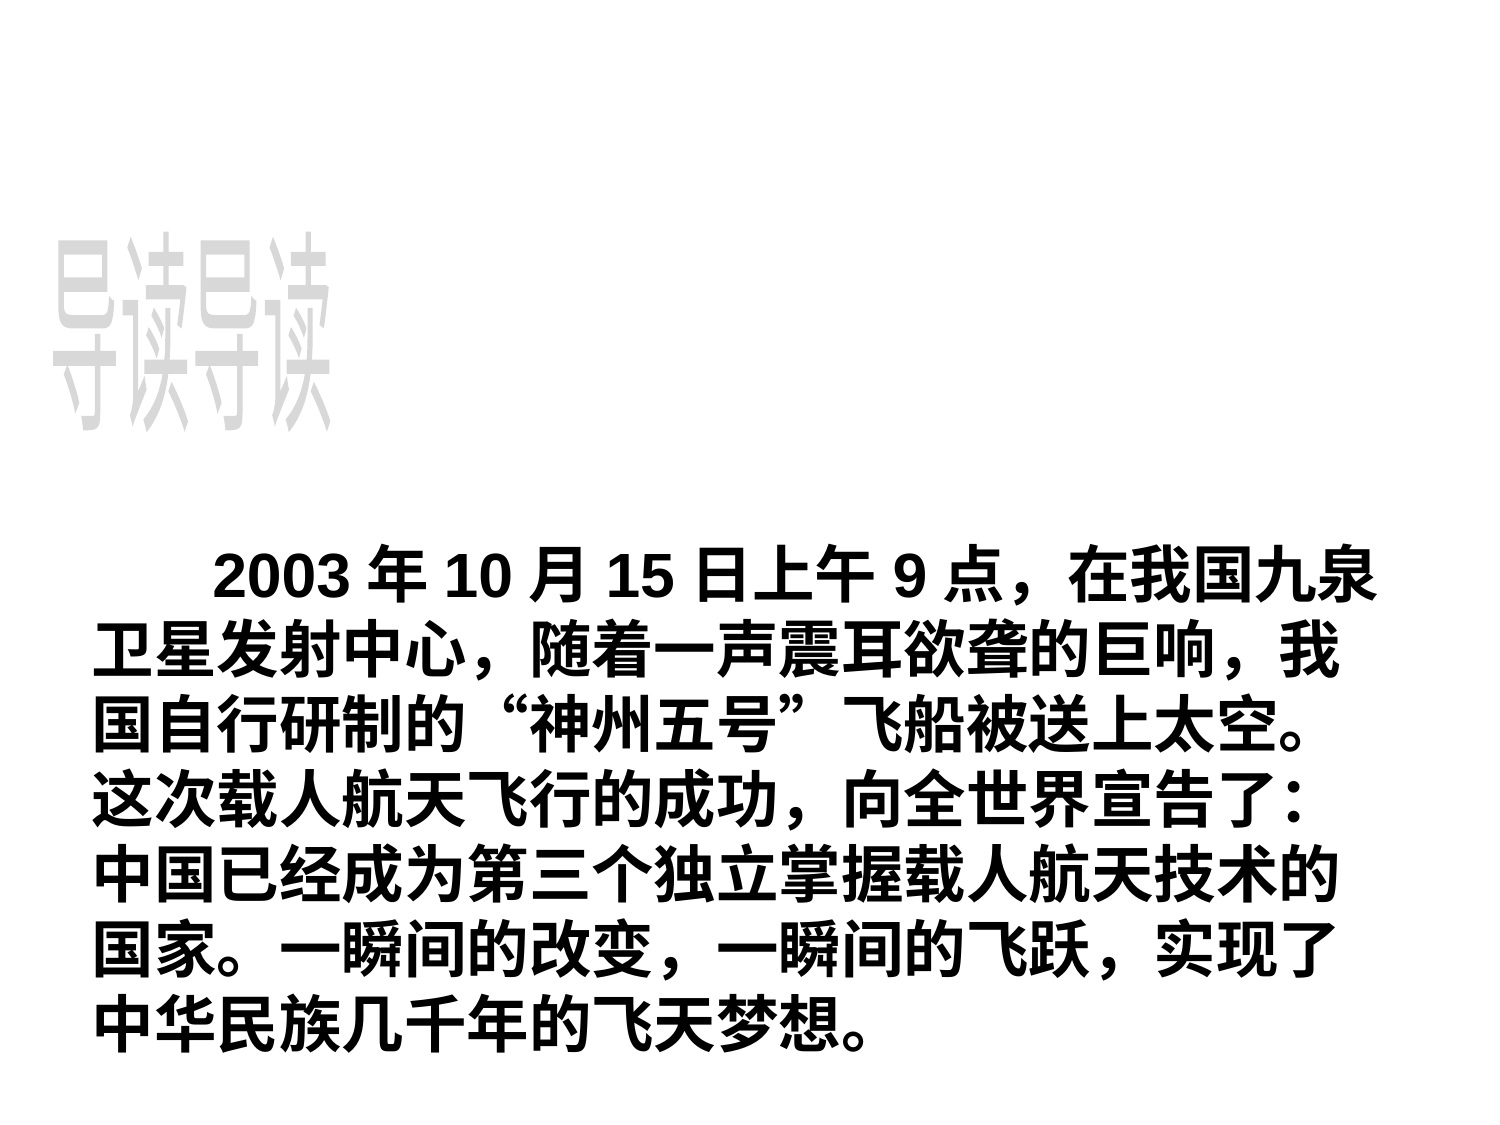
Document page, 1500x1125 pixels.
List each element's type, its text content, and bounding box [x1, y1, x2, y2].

text_box 2003年10月15日上午9点，在我国九泉卫星发射中心，随着一声震耳欲聋的巨响，我国自行研制的“神州五号”飞船被送上太空。这次载人航天飞行的成功，向全世界宣告了：中国已经成为第三个独立掌握载人航天技术的国家。一瞬间的改变，一瞬间的飞跃，实现了中华民族几千年的飞天梦想。 [76, 528, 1400, 1068]
